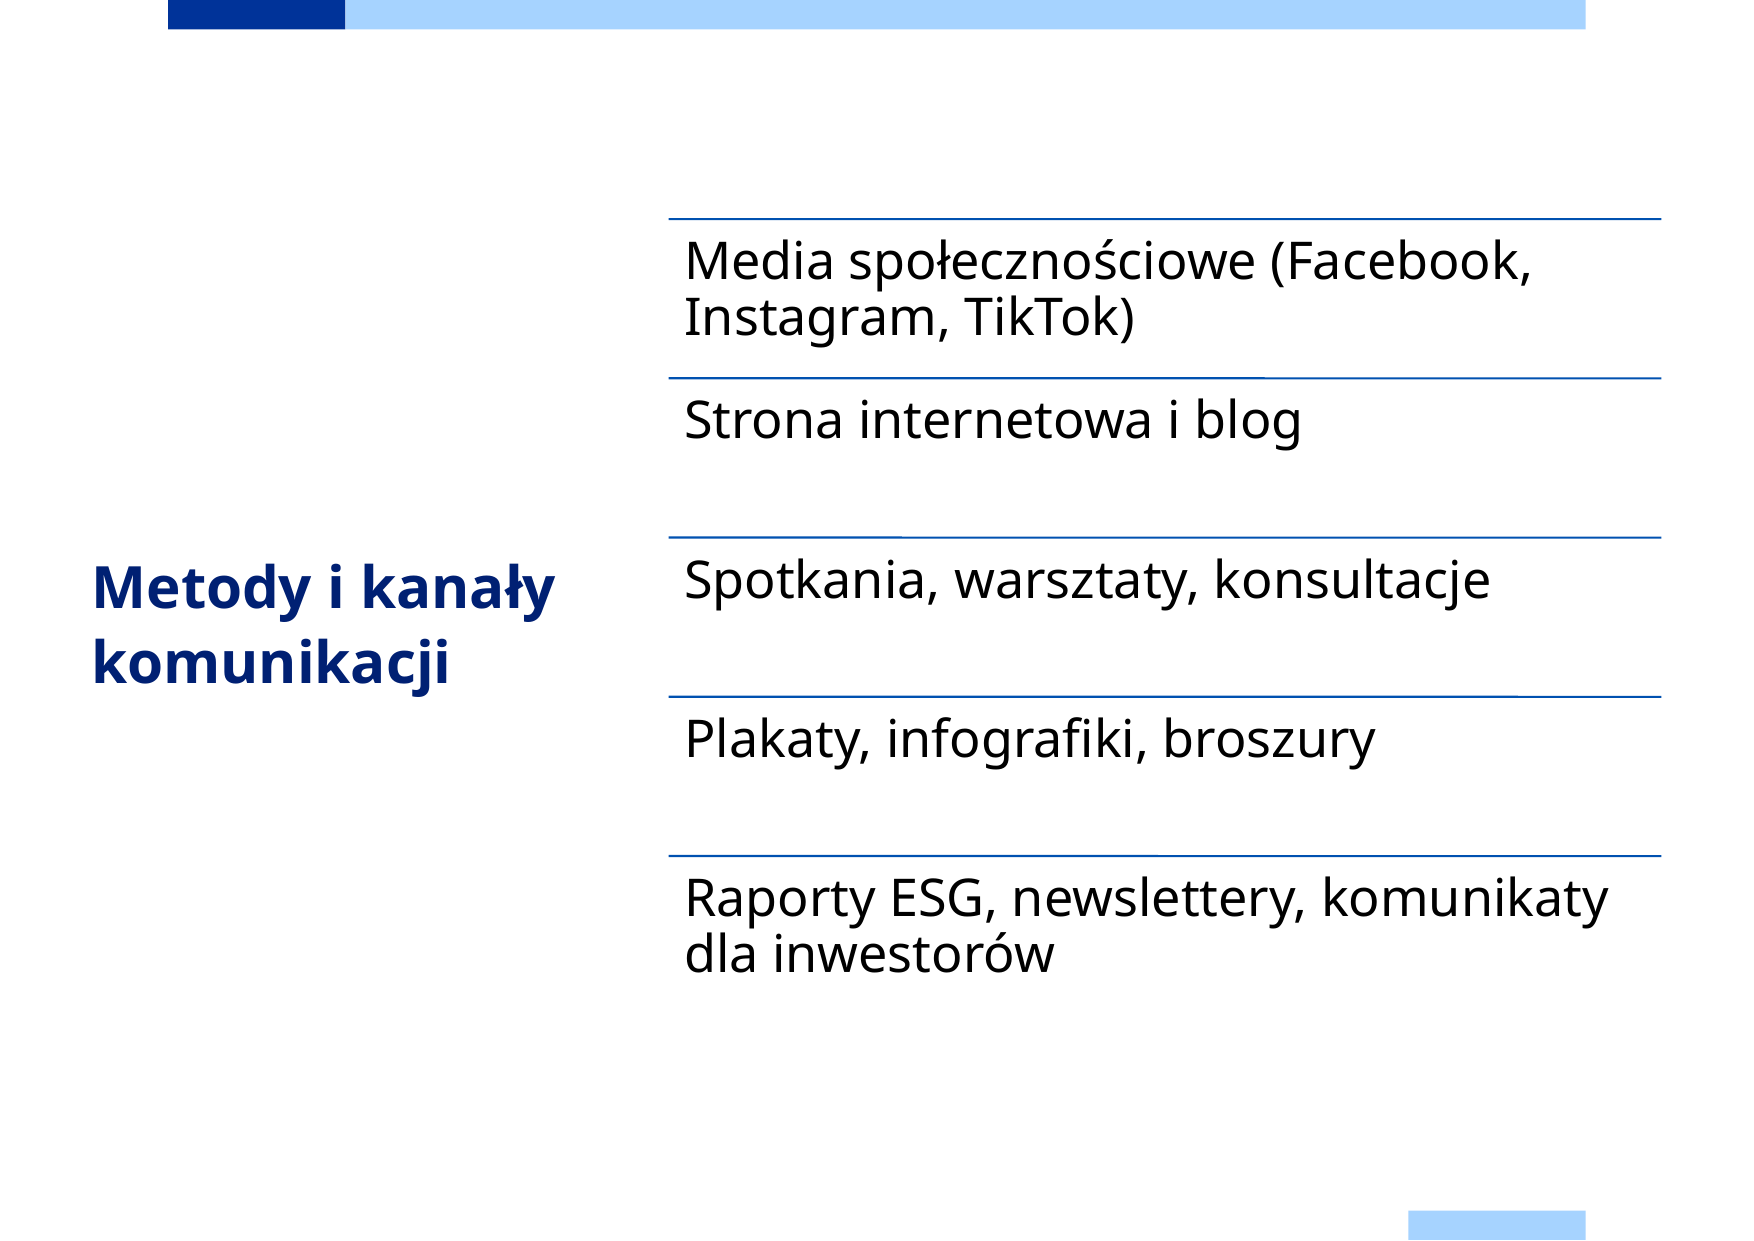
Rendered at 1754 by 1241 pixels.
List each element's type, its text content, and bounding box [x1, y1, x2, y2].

title Metody i kanały komunikacji [91, 218, 584, 1023]
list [668, 218, 1662, 1016]
